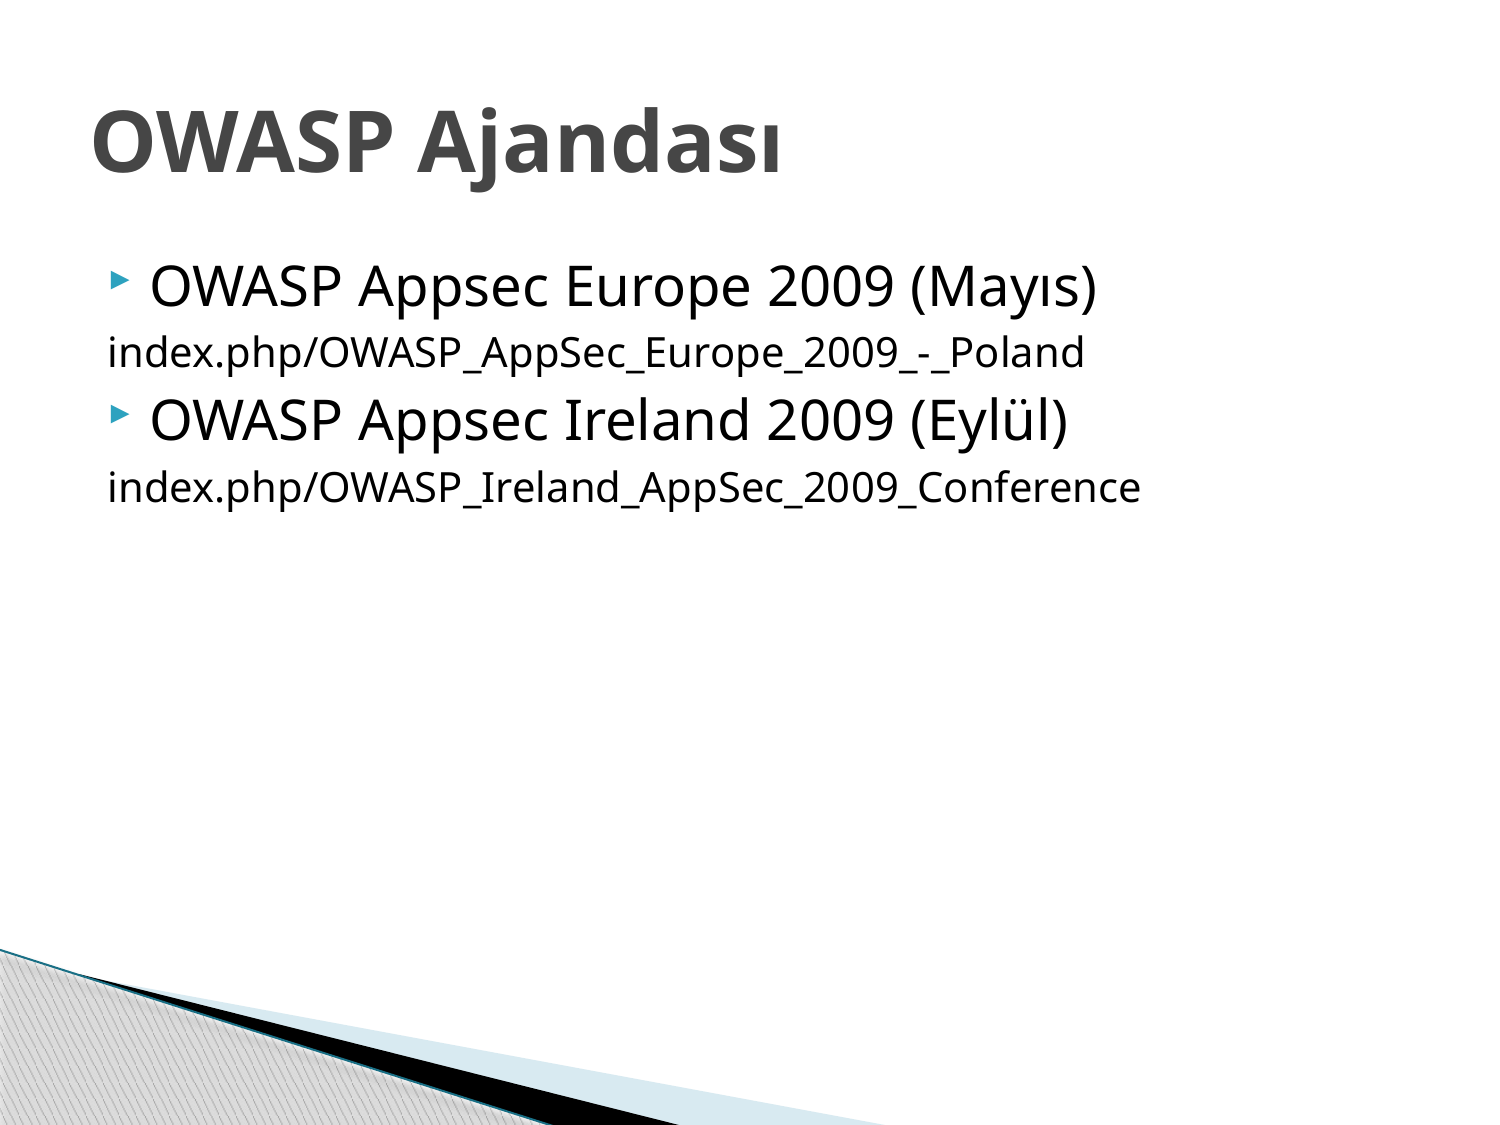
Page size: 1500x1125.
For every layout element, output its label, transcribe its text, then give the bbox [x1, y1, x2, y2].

title OWASP Ajandası [75, 45, 1425, 233]
list OWASP Appsec Europe 2009 (Mayıs) index.php/OWASP_AppSec_Europe_2009_-_Poland OWASP Appsec Ireland 2009 (Eylül) index.php/OWASP_Ireland_AppSec_2009_Conference [75, 243, 1425, 986]
